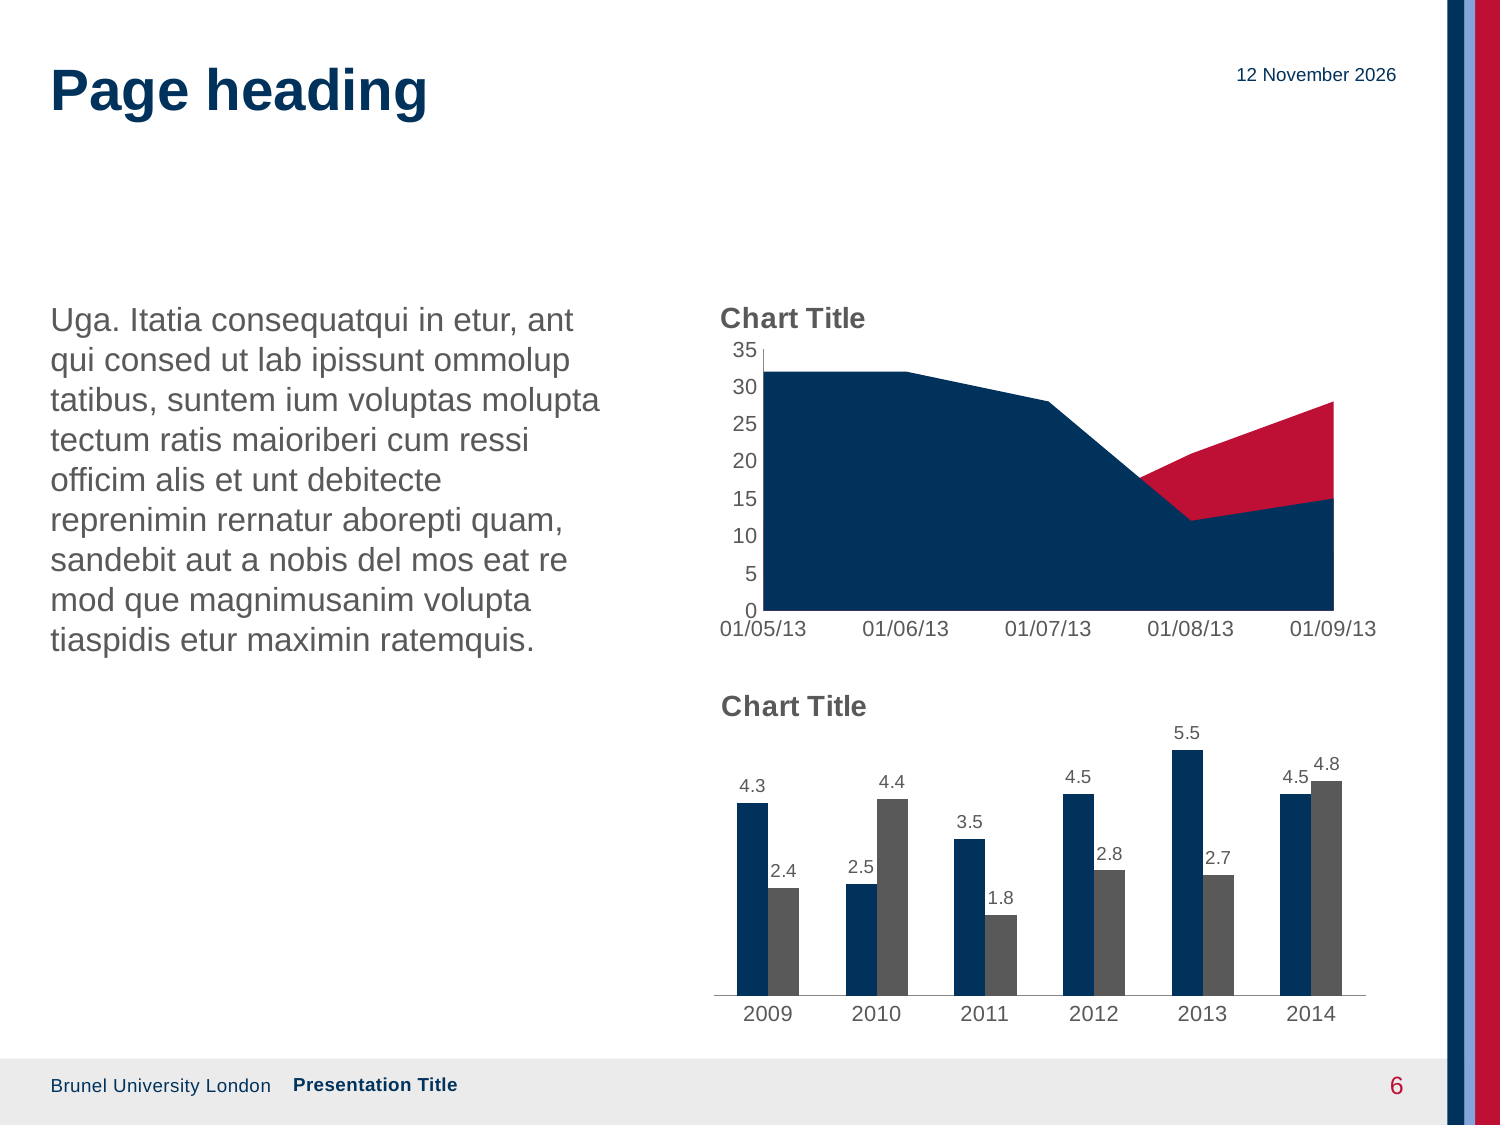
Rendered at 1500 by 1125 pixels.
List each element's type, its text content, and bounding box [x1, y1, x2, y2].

chart [690, 678, 1389, 1048]
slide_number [1198, 44, 1412, 105]
footer Presentation Title [278, 1054, 1068, 1115]
title Page heading [35, 44, 1400, 232]
slide_number 6 [1068, 1054, 1419, 1115]
chart [690, 290, 1389, 659]
list Uga. Itatia consequatqui in etur, ant qui consed ut lab ipissunt ommolup tatibus, suntem ium voluptas molupta tectum ratis maioriberi cum ressi officim alis et unt debitecte reprenimin rernatur aborepti quam, sandebit aut a nobis del mos eat re mod que magnimusanim volupta tiaspidis etur maximin ratemquis. [35, 290, 621, 1034]
